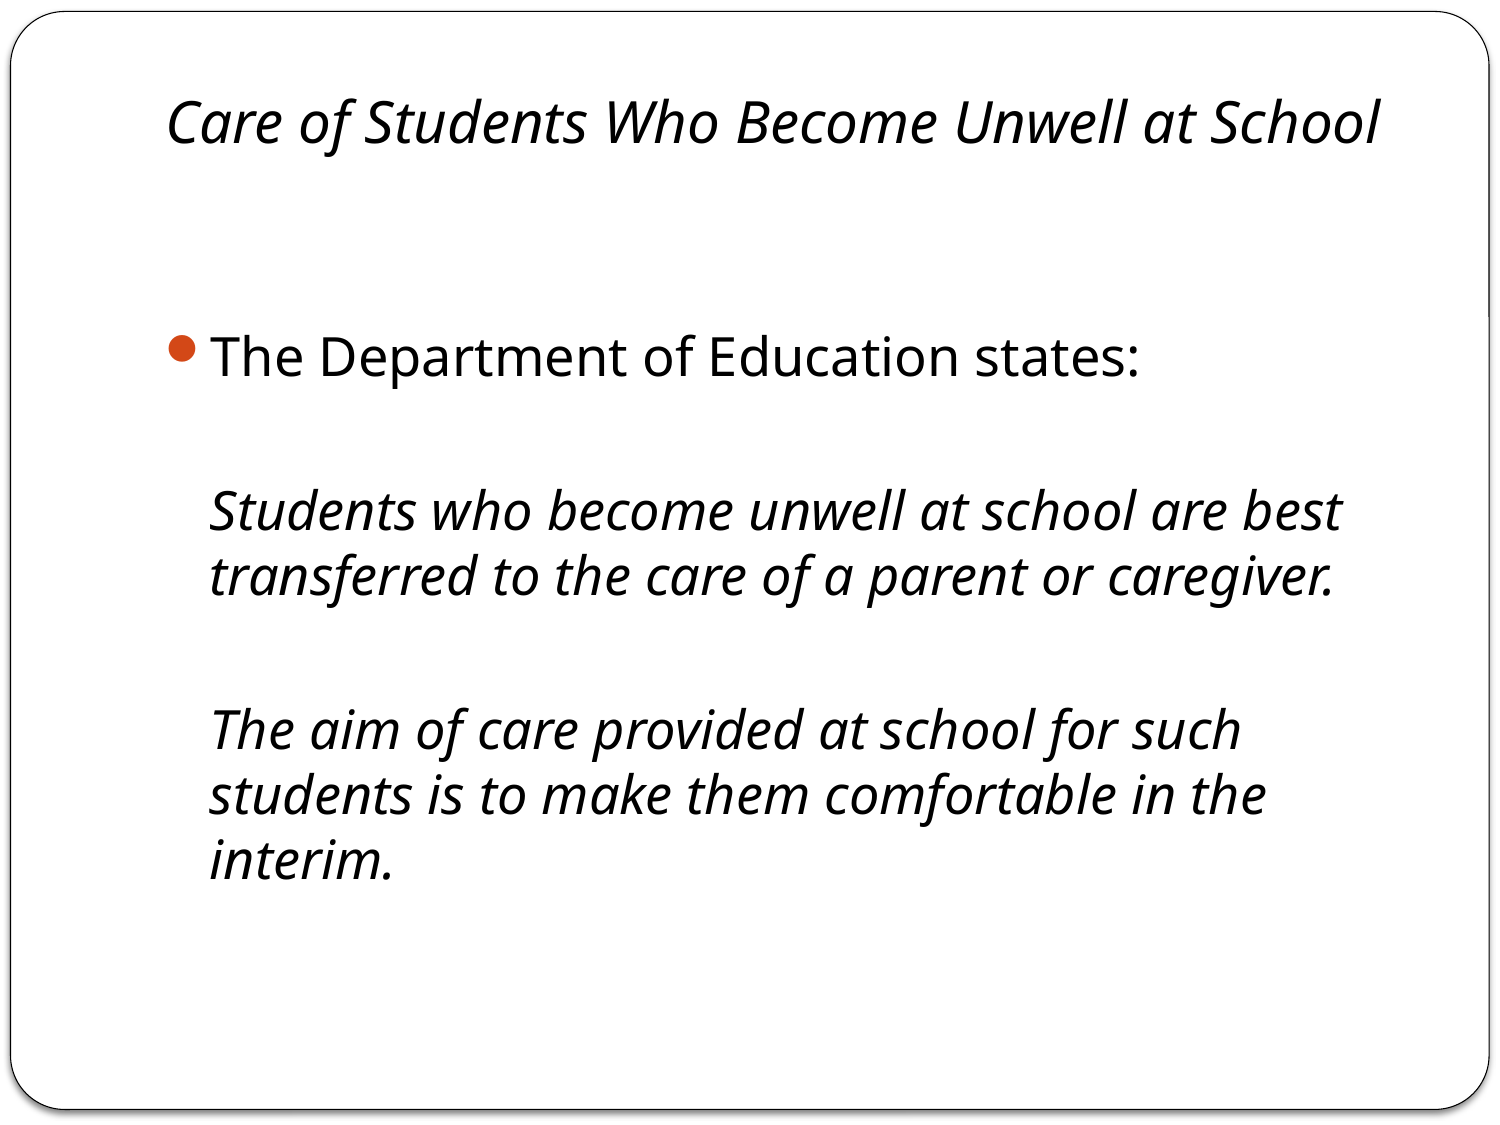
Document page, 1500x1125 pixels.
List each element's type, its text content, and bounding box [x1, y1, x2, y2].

list The Department of Education states: Students who become unwell at school are best transferred to the care of a parent or caregiver. The aim of care provided at school for such students is to make them comfortable in the interim. [150, 237, 1425, 988]
title Care of Students Who Become Unwell at School [150, 45, 1425, 233]
